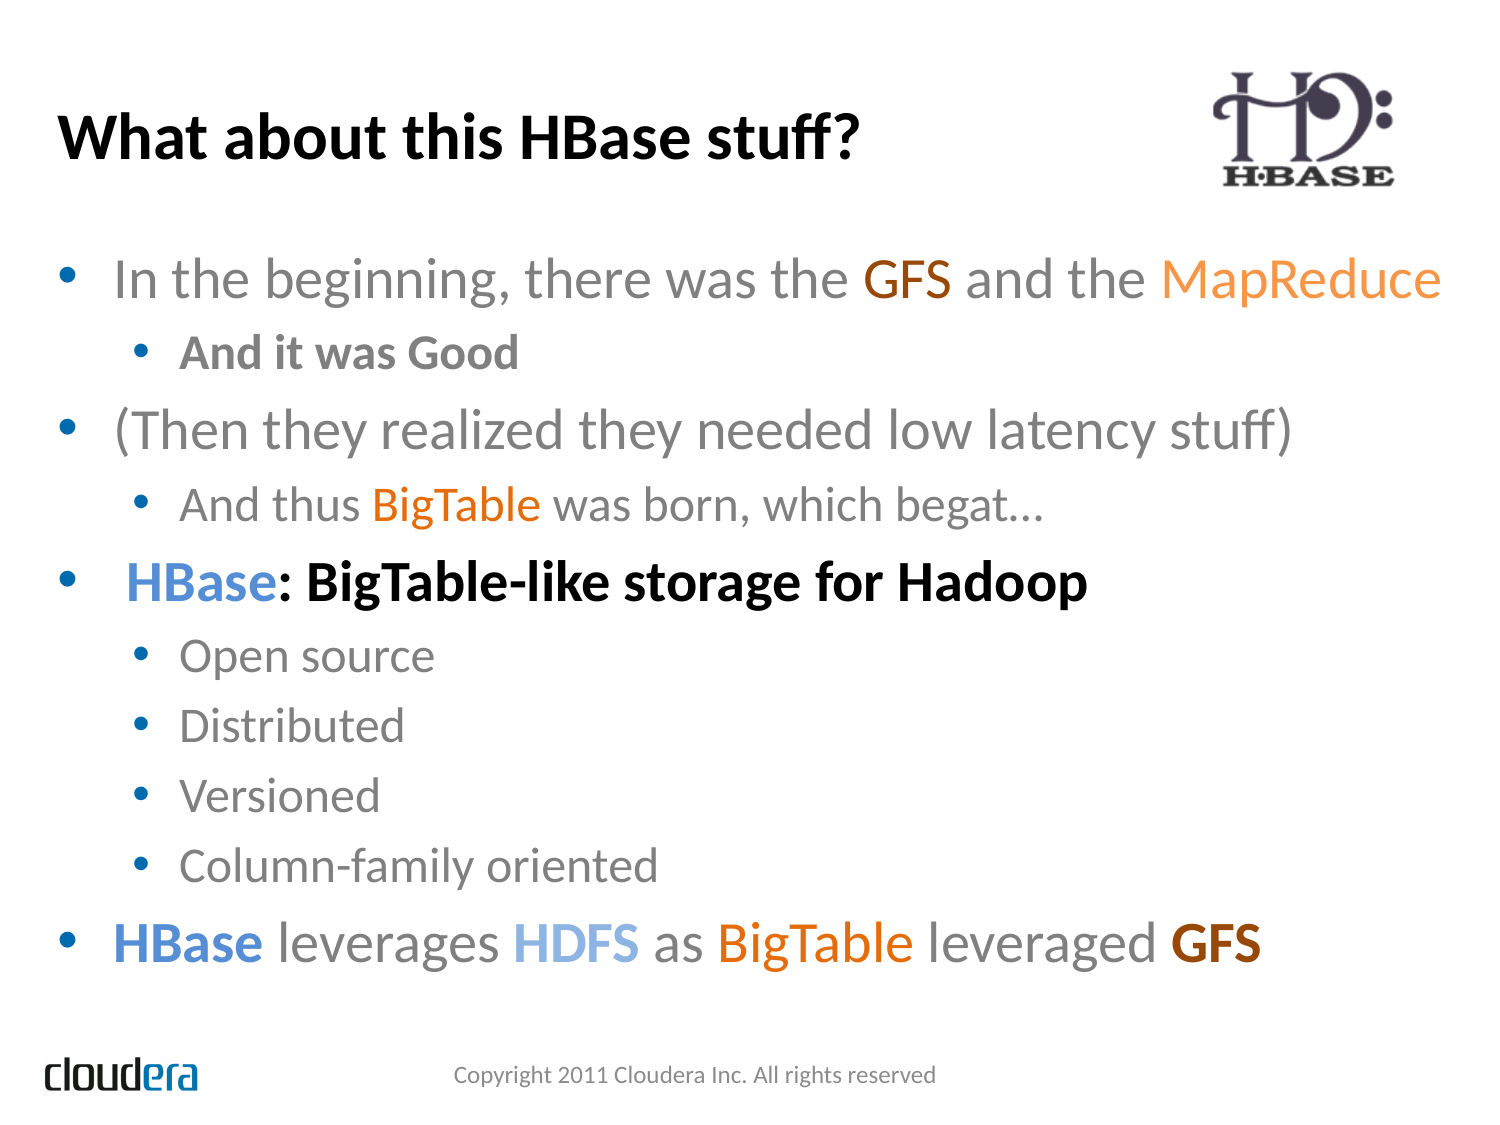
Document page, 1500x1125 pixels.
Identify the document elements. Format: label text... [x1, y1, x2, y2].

picture [42, 1053, 199, 1094]
picture [1206, 64, 1403, 198]
title What about this HBase stuff? [42, 35, 1461, 232]
footer Copyright 2011 Cloudera Inc. All rights reserved [404, 1053, 988, 1094]
list In the beginning, there was the GFS and the MapReduce And it was Good (Then they realized they needed low latency stuff) And thus BigTable was born, which begat… HBase: BigTable-like storage for Hadoop Open source Distributed Versioned Column-family oriented HBase leverages HDFS as BigTable leveraged GFS [42, 232, 1461, 1043]
